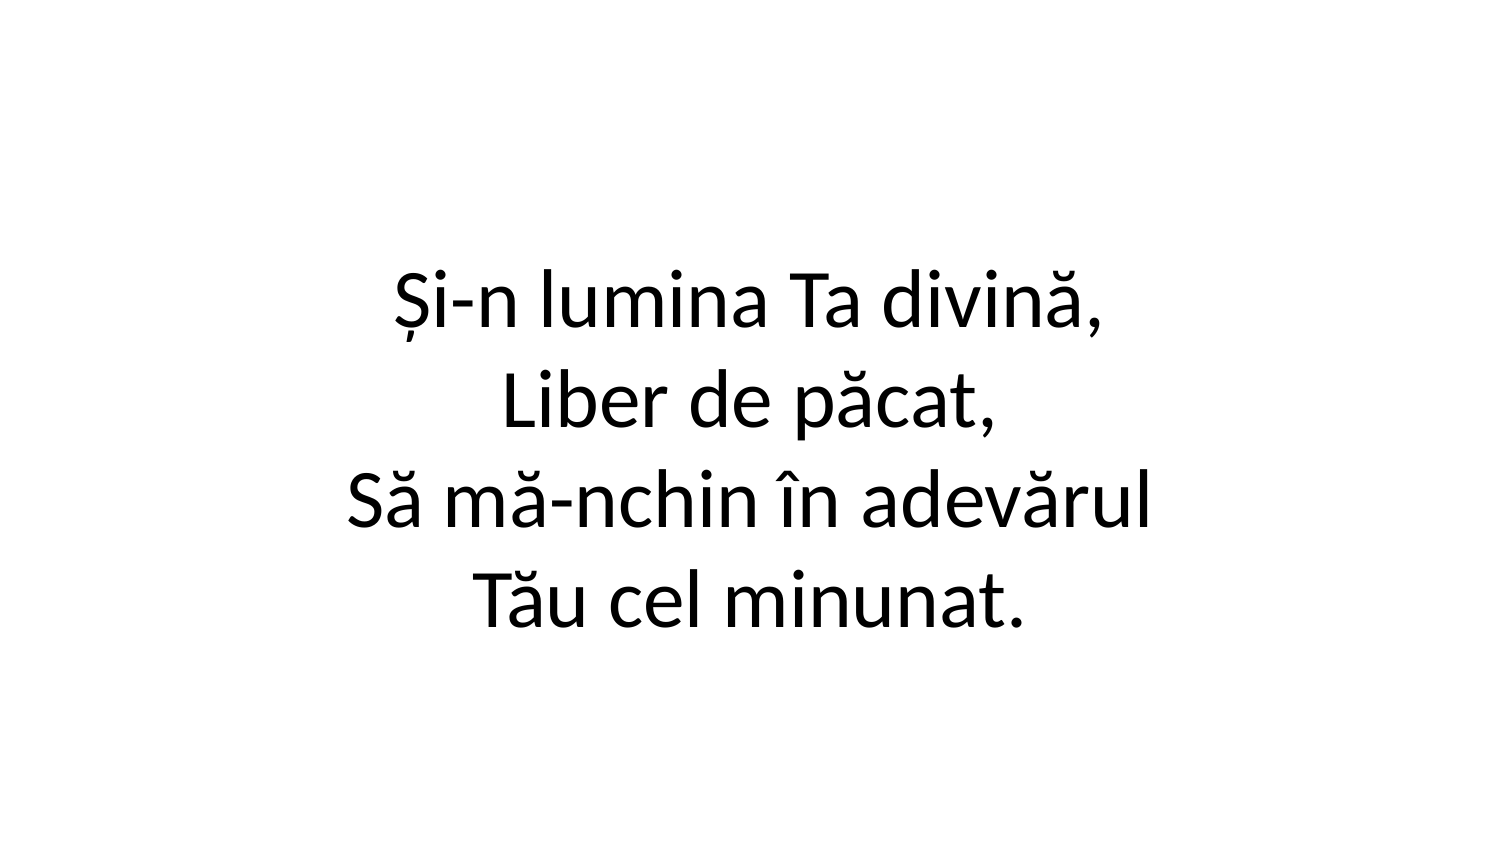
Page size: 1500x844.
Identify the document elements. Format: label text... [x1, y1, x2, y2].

text_box Și-n lumina Ta divină, Liber de păcat, Să mă-nchin în adevărul Tău cel minunat. [331, 192, 1169, 652]
